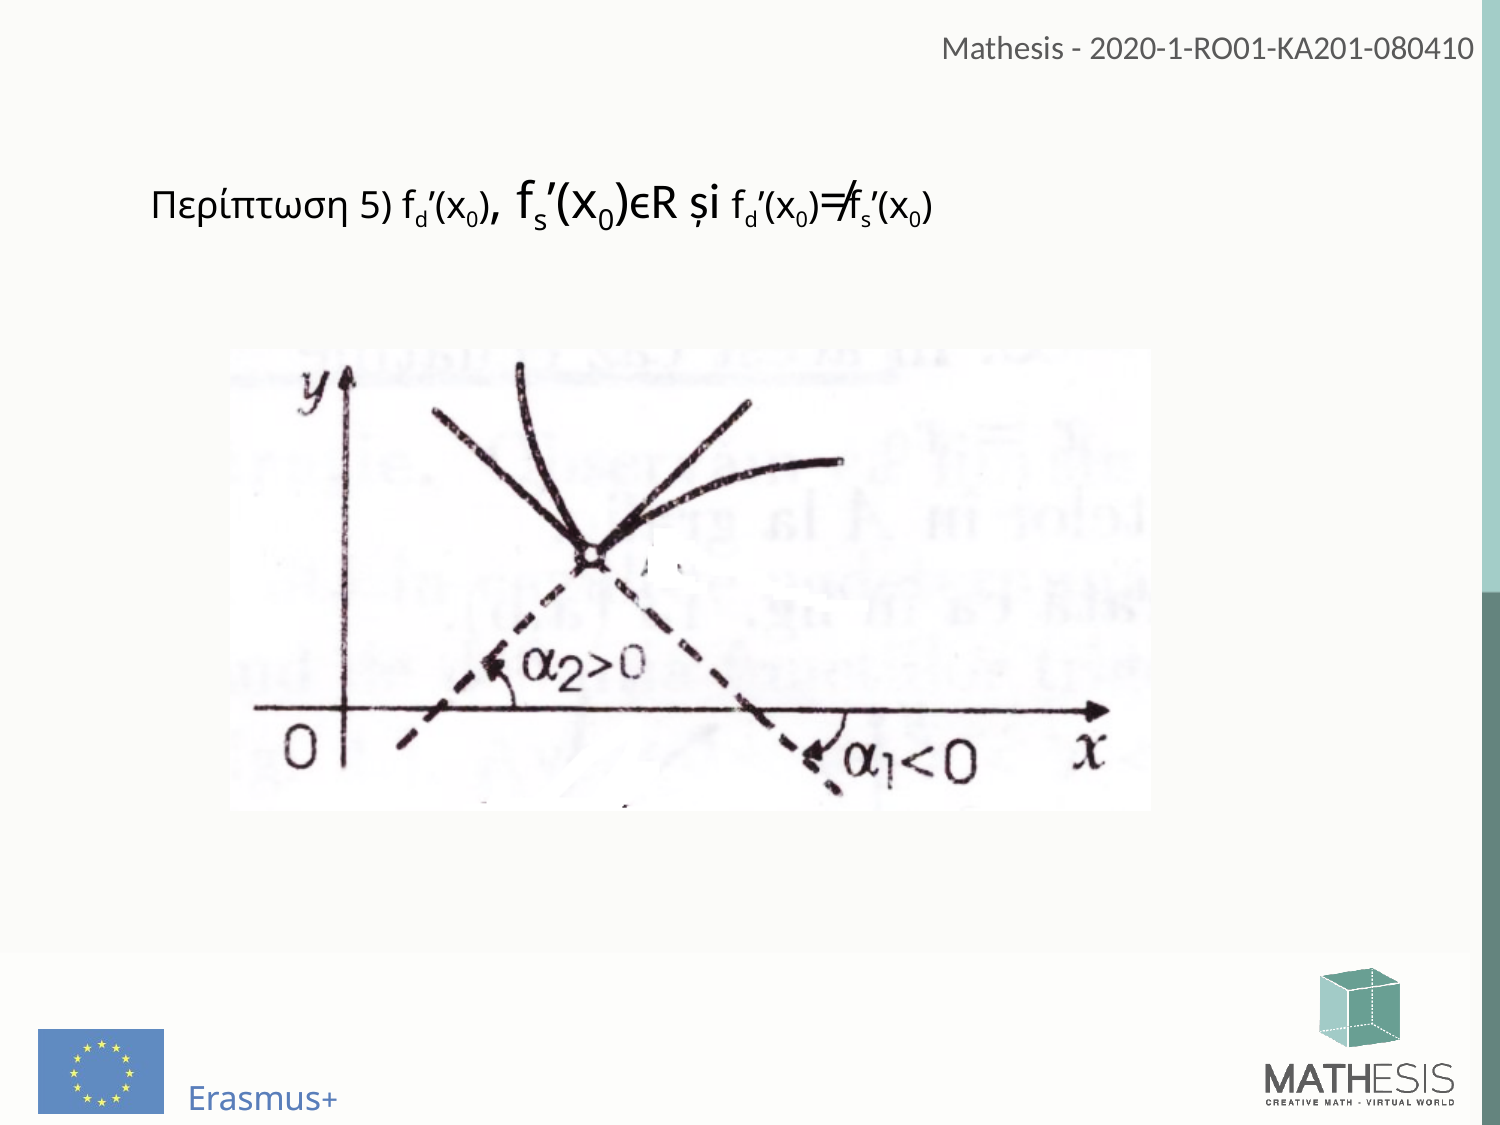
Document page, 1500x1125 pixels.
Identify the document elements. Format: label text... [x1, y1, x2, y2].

text_box Περίπτωση 5) fd’(x0), fs’(x0)ϵR și fd’(x0)≠fs’(x0) [135, 160, 987, 244]
picture [229, 349, 1152, 811]
